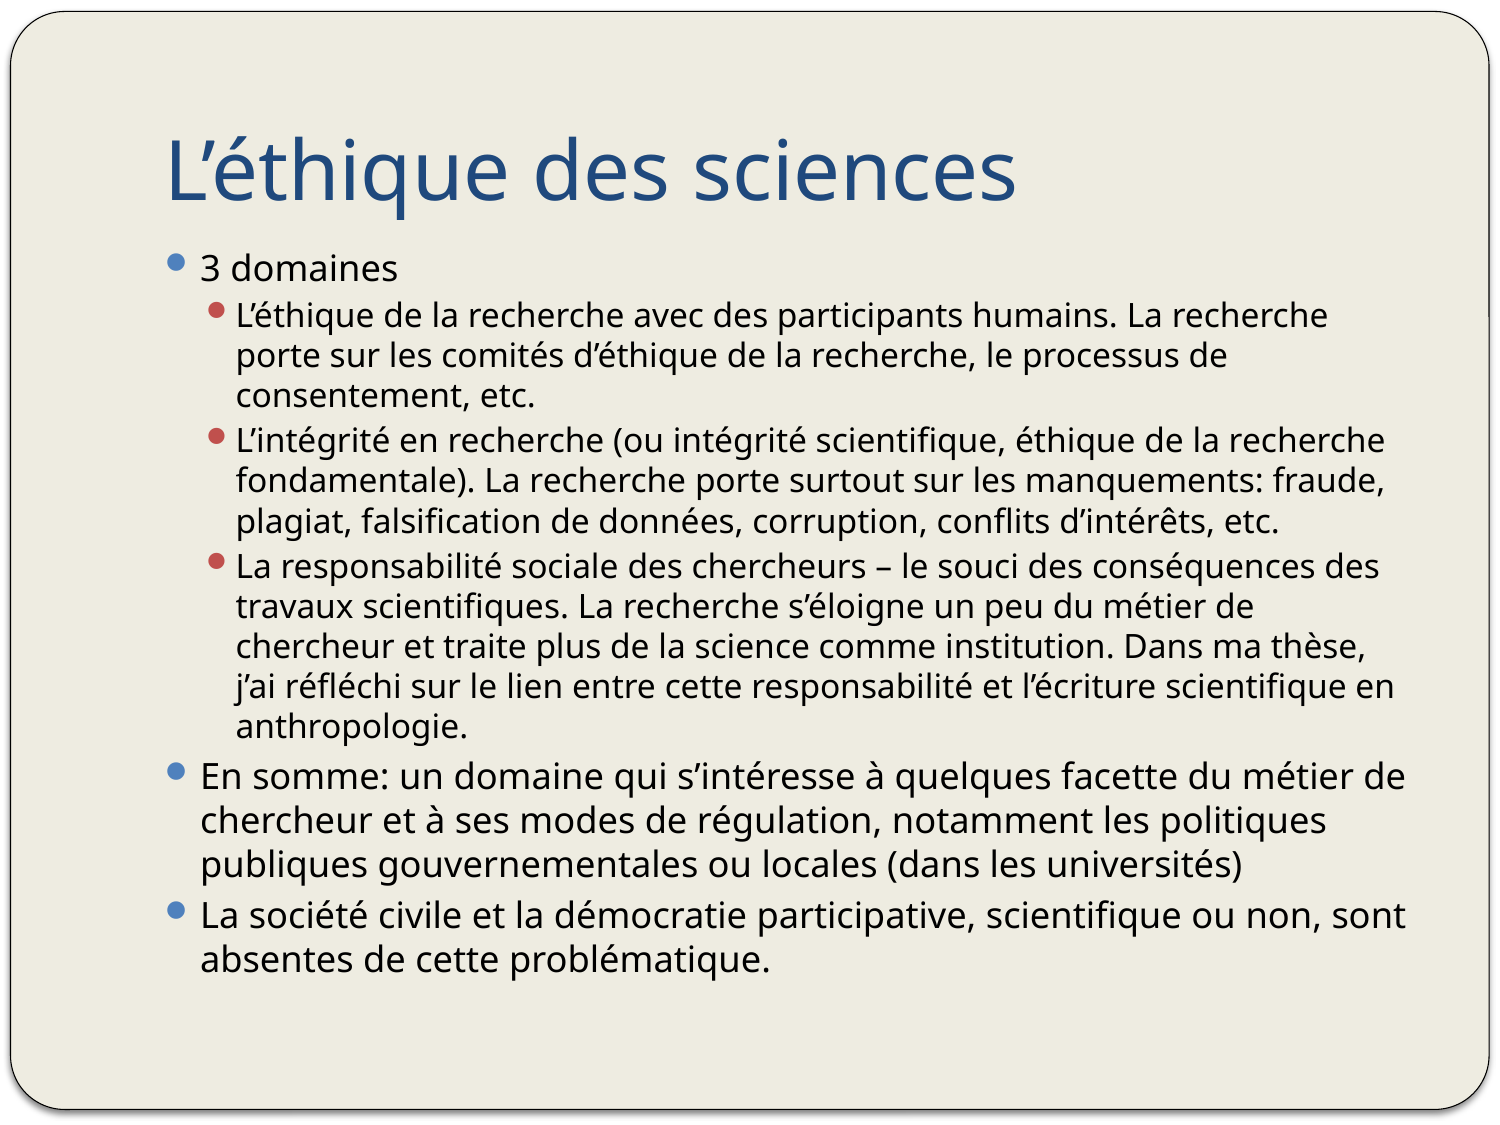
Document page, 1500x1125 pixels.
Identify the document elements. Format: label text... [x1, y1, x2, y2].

list 3 domaines L’éthique de la recherche avec des participants humains. La recherche porte sur les comités d’éthique de la recherche, le processus de consentement, etc. L’intégrité en recherche (ou intégrité scientifique, éthique de la recherche fondamentale). La recherche porte surtout sur les manquements: fraude, plagiat, falsification de données, corruption, conflits d’intérêts, etc. La responsabilité sociale des chercheurs – le souci des conséquences des travaux scientifiques. La recherche s’éloigne un peu du métier de chercheur et traite plus de la science comme institution. Dans ma thèse, j’ai réfléchi sur le lien entre cette responsabilité et l’écriture scientifique en anthropologie. En somme: un domaine qui s’intéresse à quelques facette du métier de chercheur et à ses modes de régulation, notamment les politiques publiques gouvernementales ou locales (dans les universités) La société civile et la démocratie participative, scientifique ou non, sont absentes de cette problématique. [150, 237, 1425, 988]
title L’éthique des sciences [150, 45, 1425, 233]
